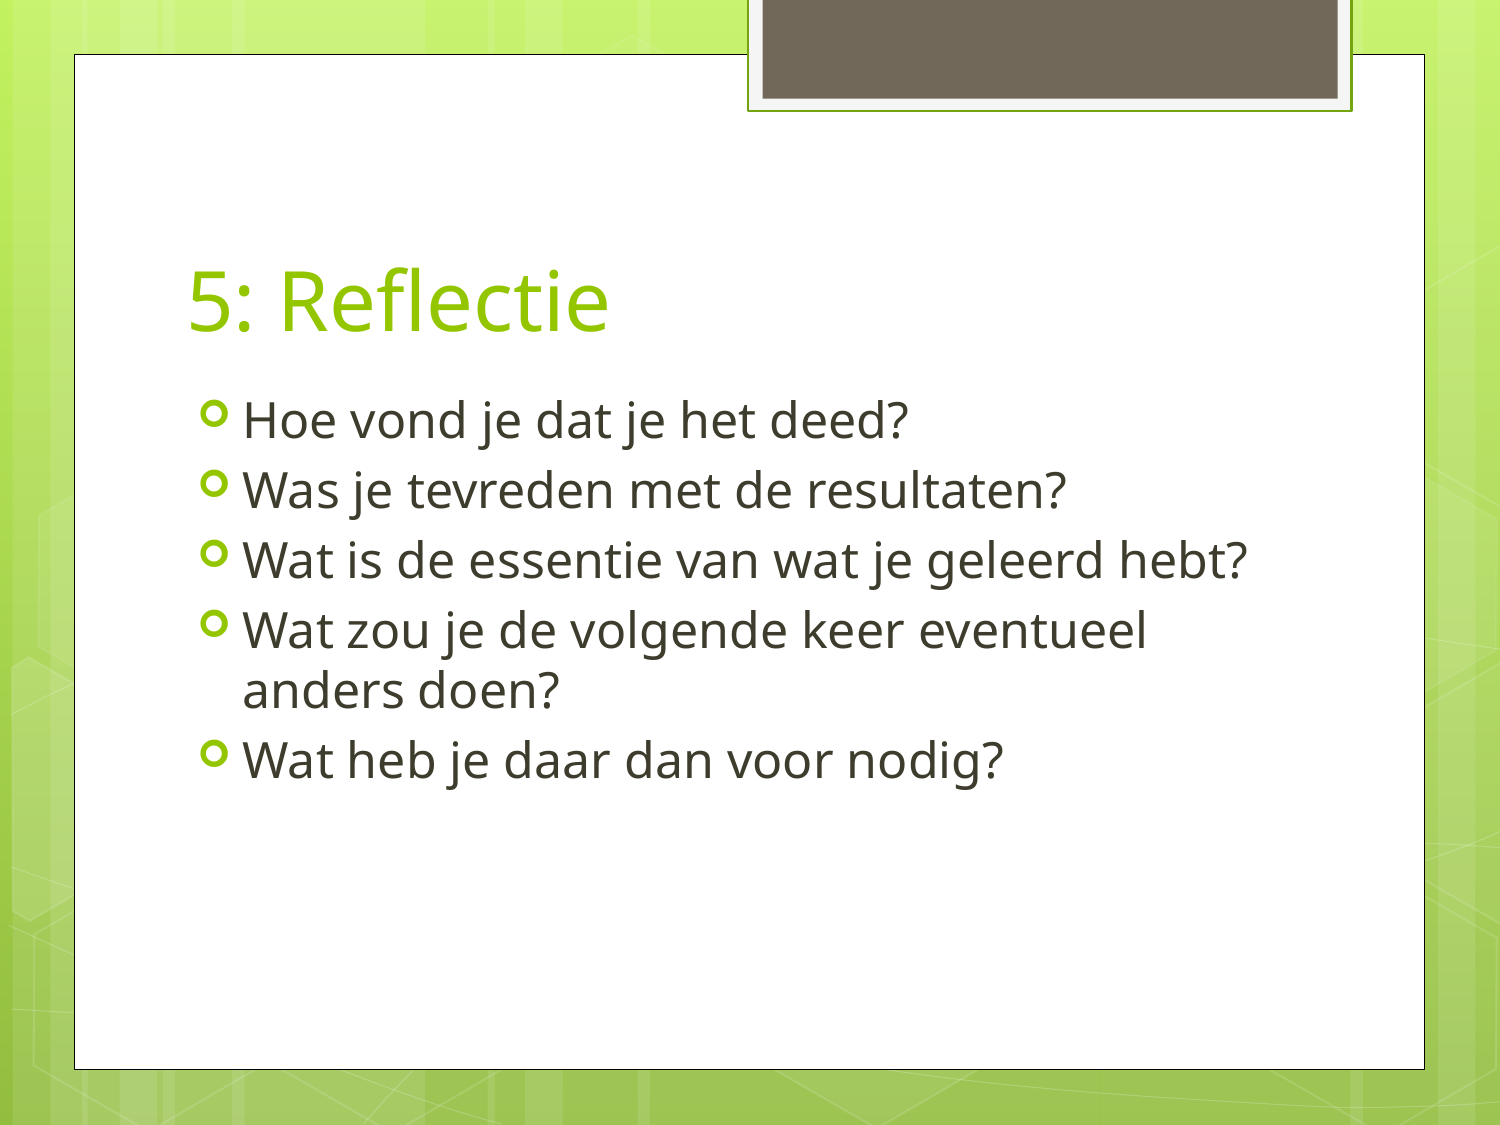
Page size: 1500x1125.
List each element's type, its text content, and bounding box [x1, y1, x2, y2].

list Hoe vond je dat je het deed? Was je tevreden met de resultaten? Wat is de essentie van wat je geleerd hebt? Wat zou je de volgende keer eventueel anders doen? Wat heb je daar dan voor nodig? [171, 381, 1283, 957]
title 5: Reflectie [171, 168, 1324, 357]
